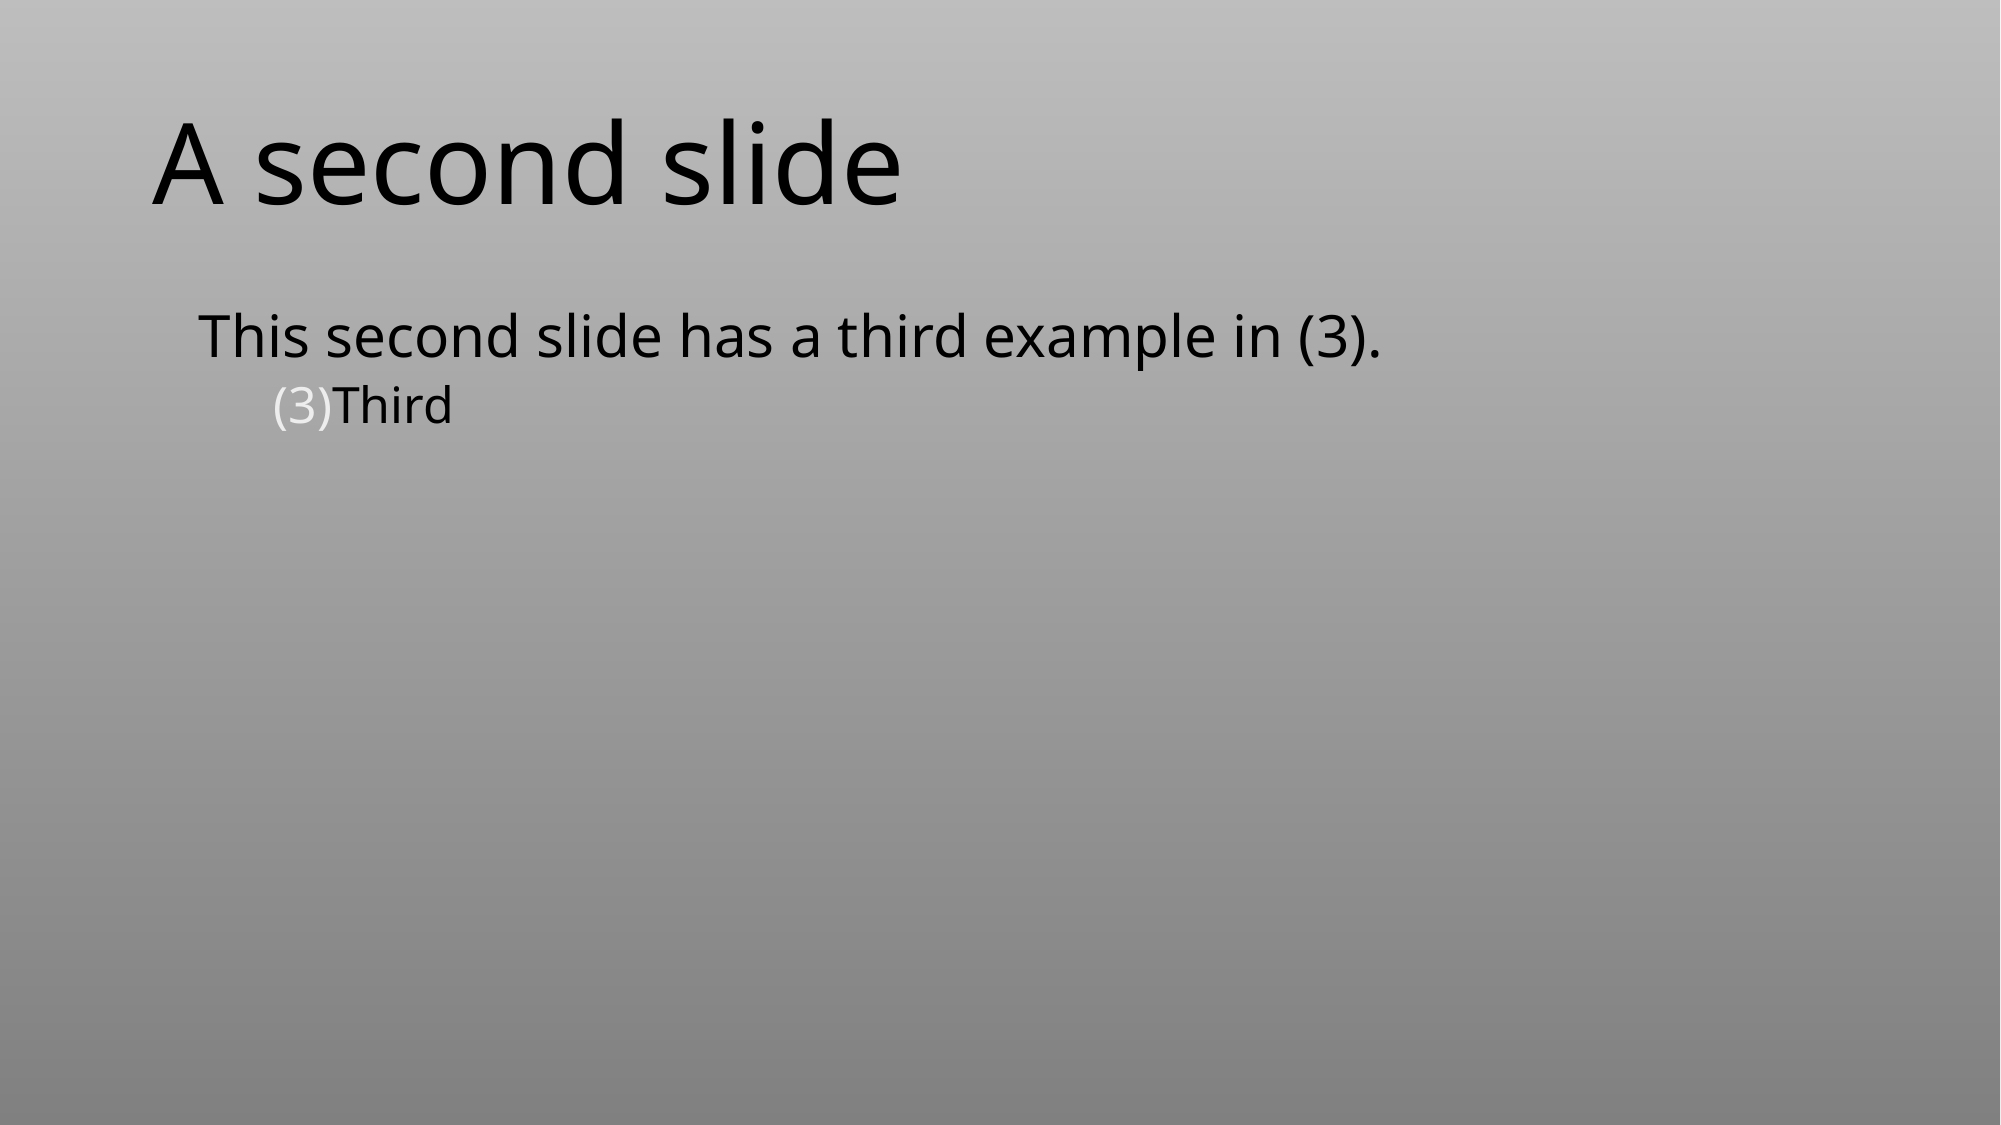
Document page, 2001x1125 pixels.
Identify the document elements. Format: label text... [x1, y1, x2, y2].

list This second slide has a third example in (3). Third [183, 299, 1863, 1014]
picture [0, 0, 2001, 1125]
title A second slide [137, 59, 1863, 278]
